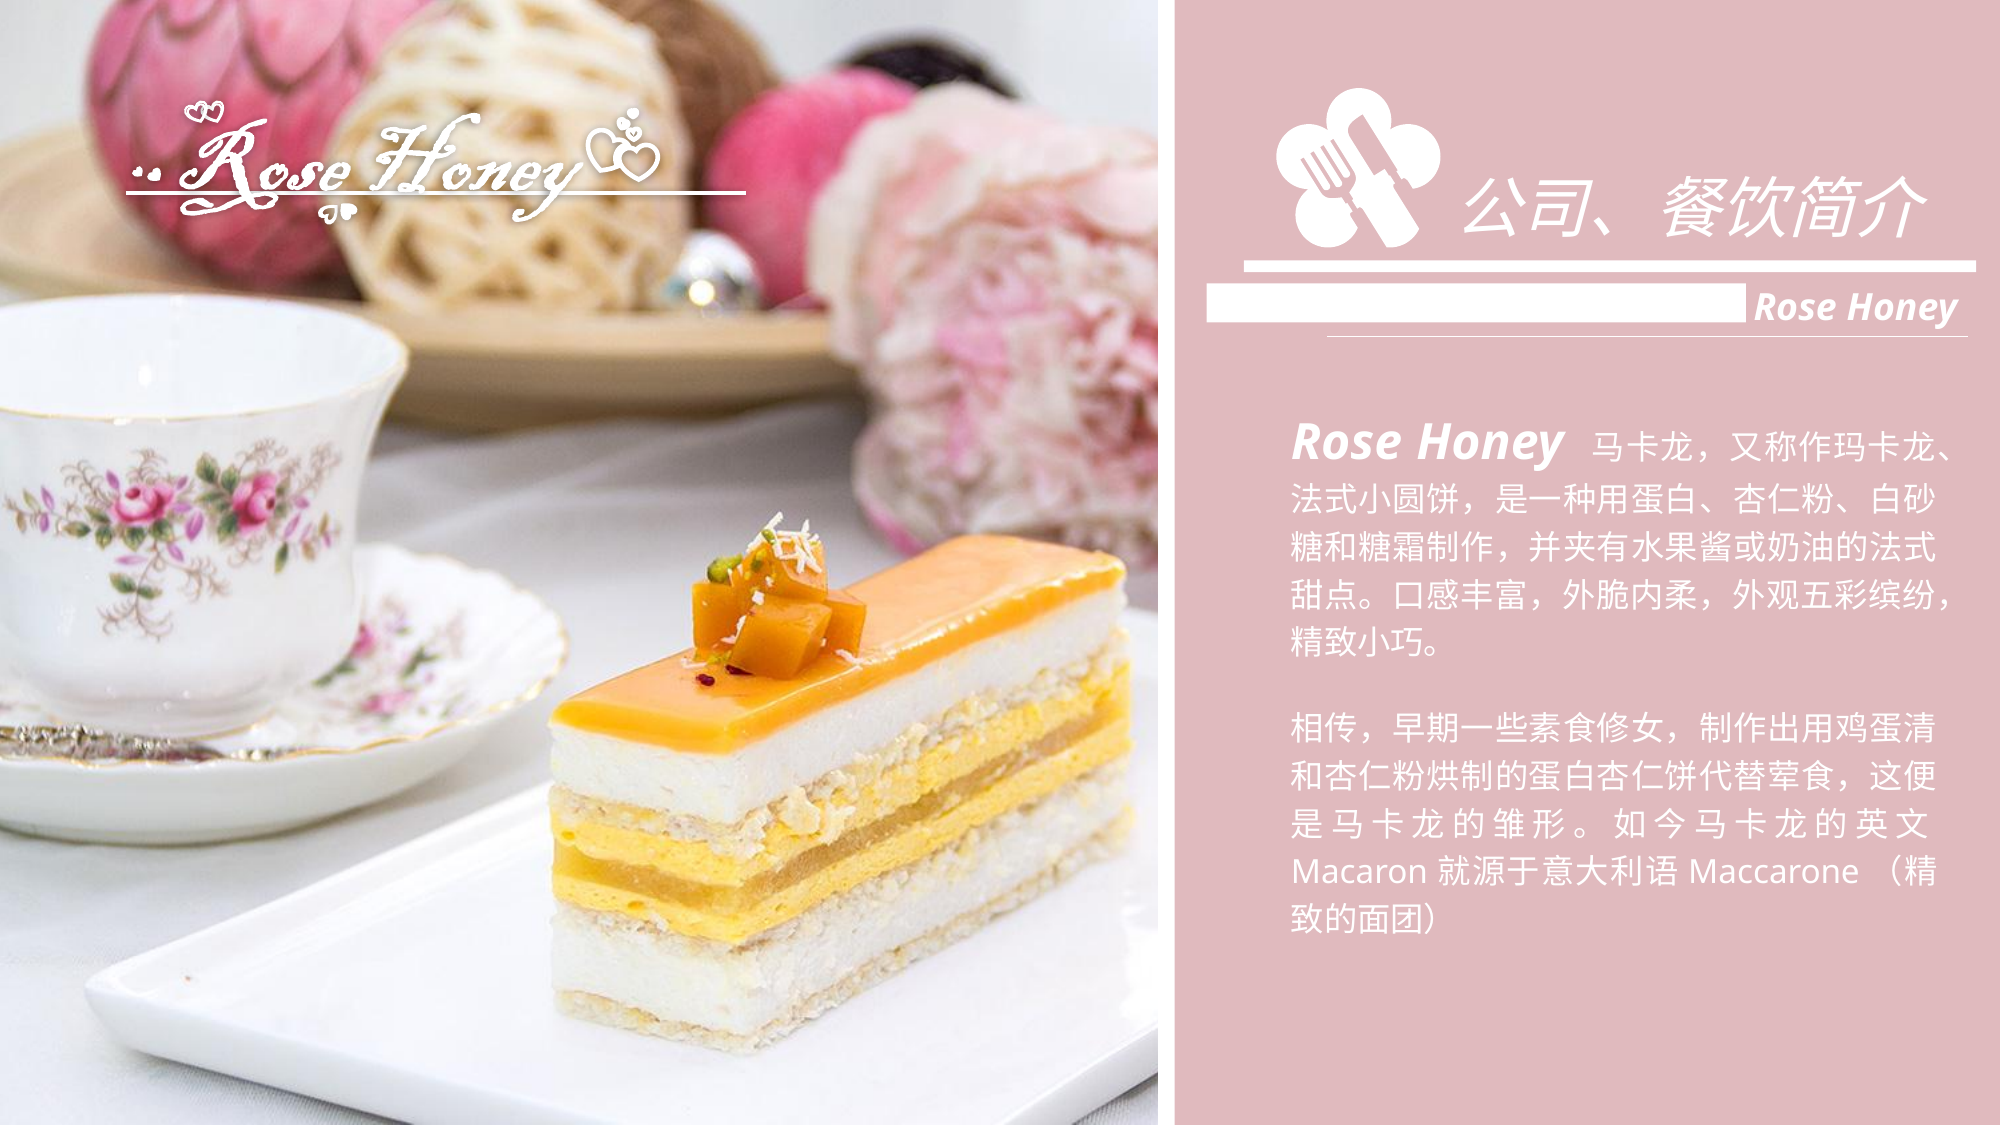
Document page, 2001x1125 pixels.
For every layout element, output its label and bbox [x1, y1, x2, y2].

text_box [1206, 89, 1977, 337]
picture [0, 0, 2000, 1125]
text_box [125, 103, 746, 222]
